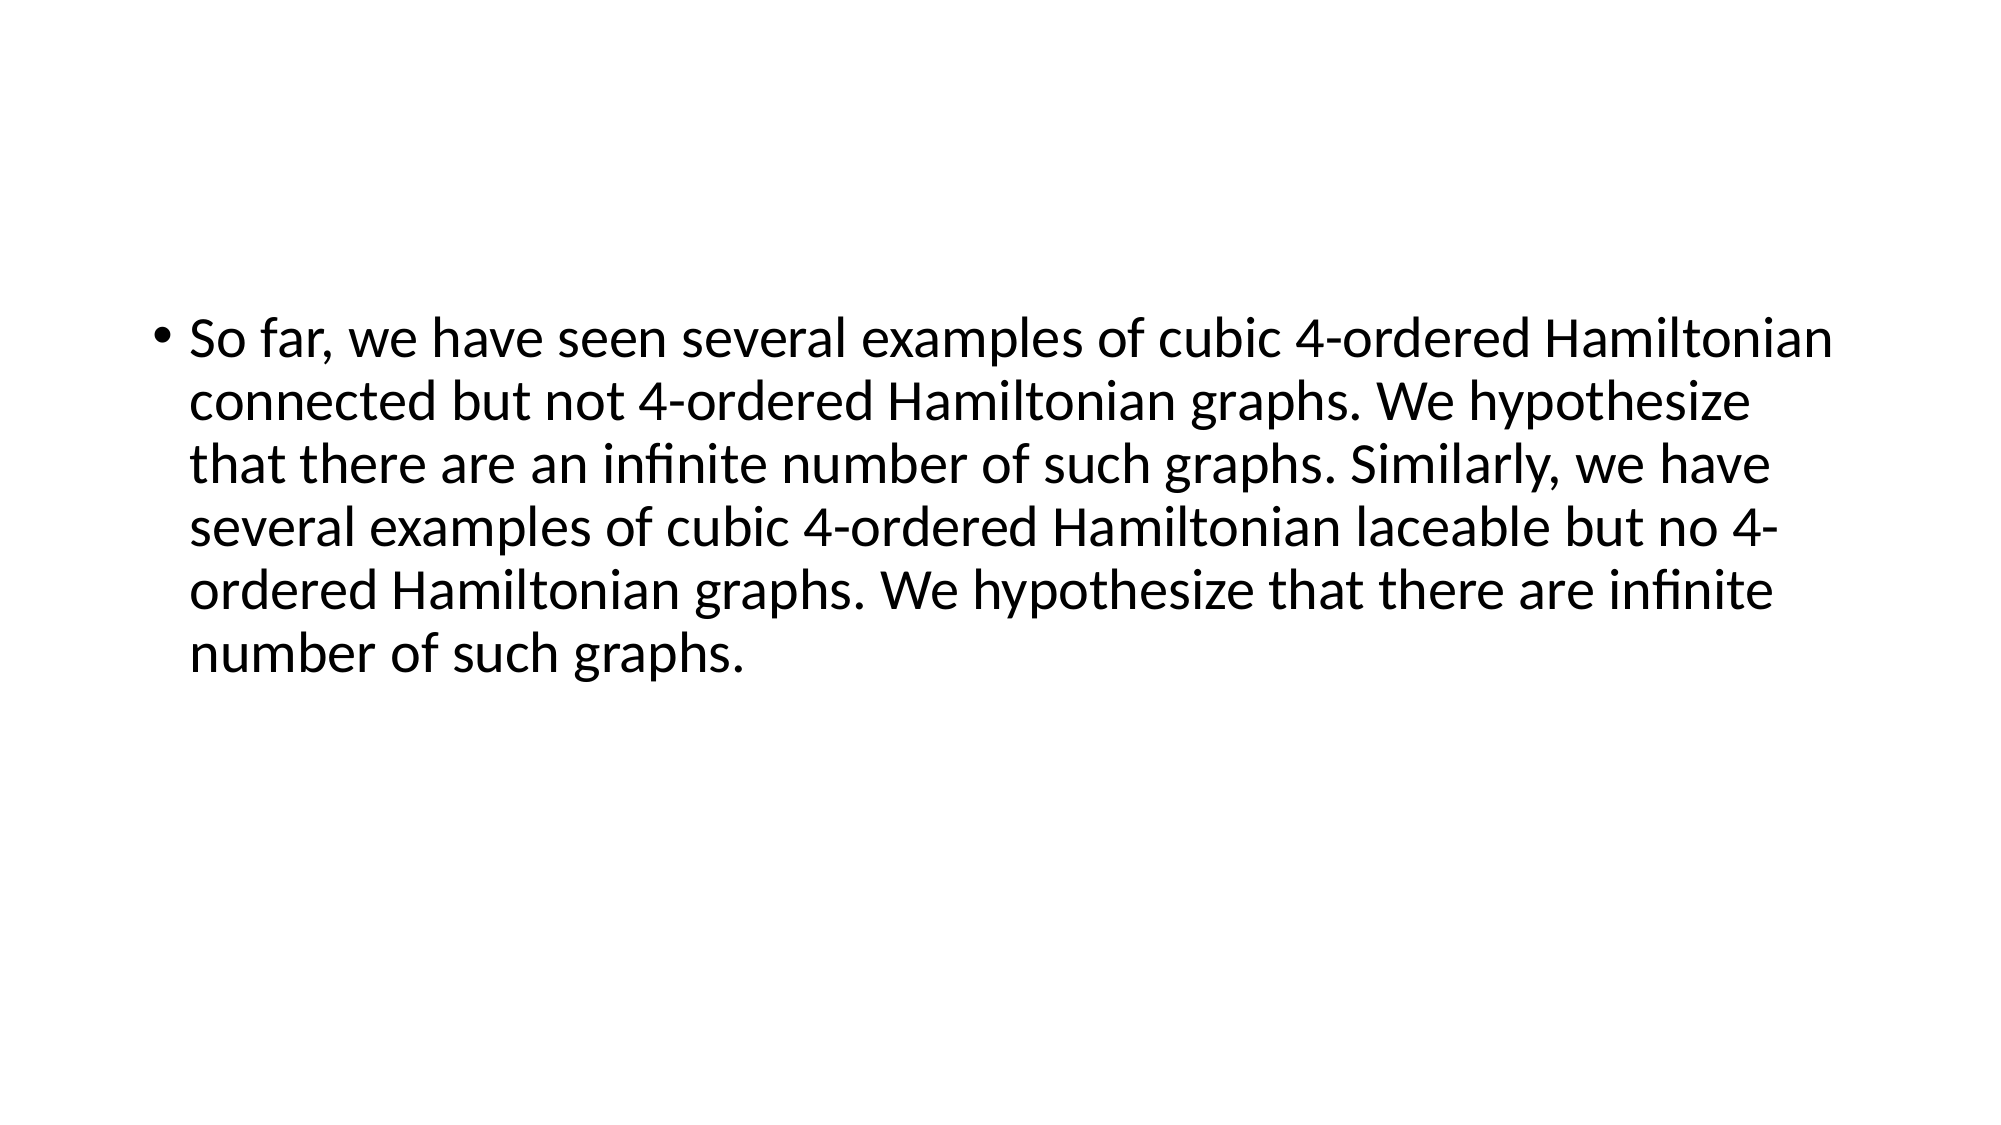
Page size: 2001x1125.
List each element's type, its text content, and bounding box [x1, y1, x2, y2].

list So far, we have seen several examples of cubic 4-ordered Hamiltonian connected but not 4-ordered Hamiltonian graphs. We hypothesize that there are an infinite number of such graphs. Similarly, we have several examples of cubic 4-ordered Hamiltonian laceable but no 4-ordered Hamiltonian graphs. We hypothesize that there are infinite number of such graphs. [137, 299, 1863, 1014]
